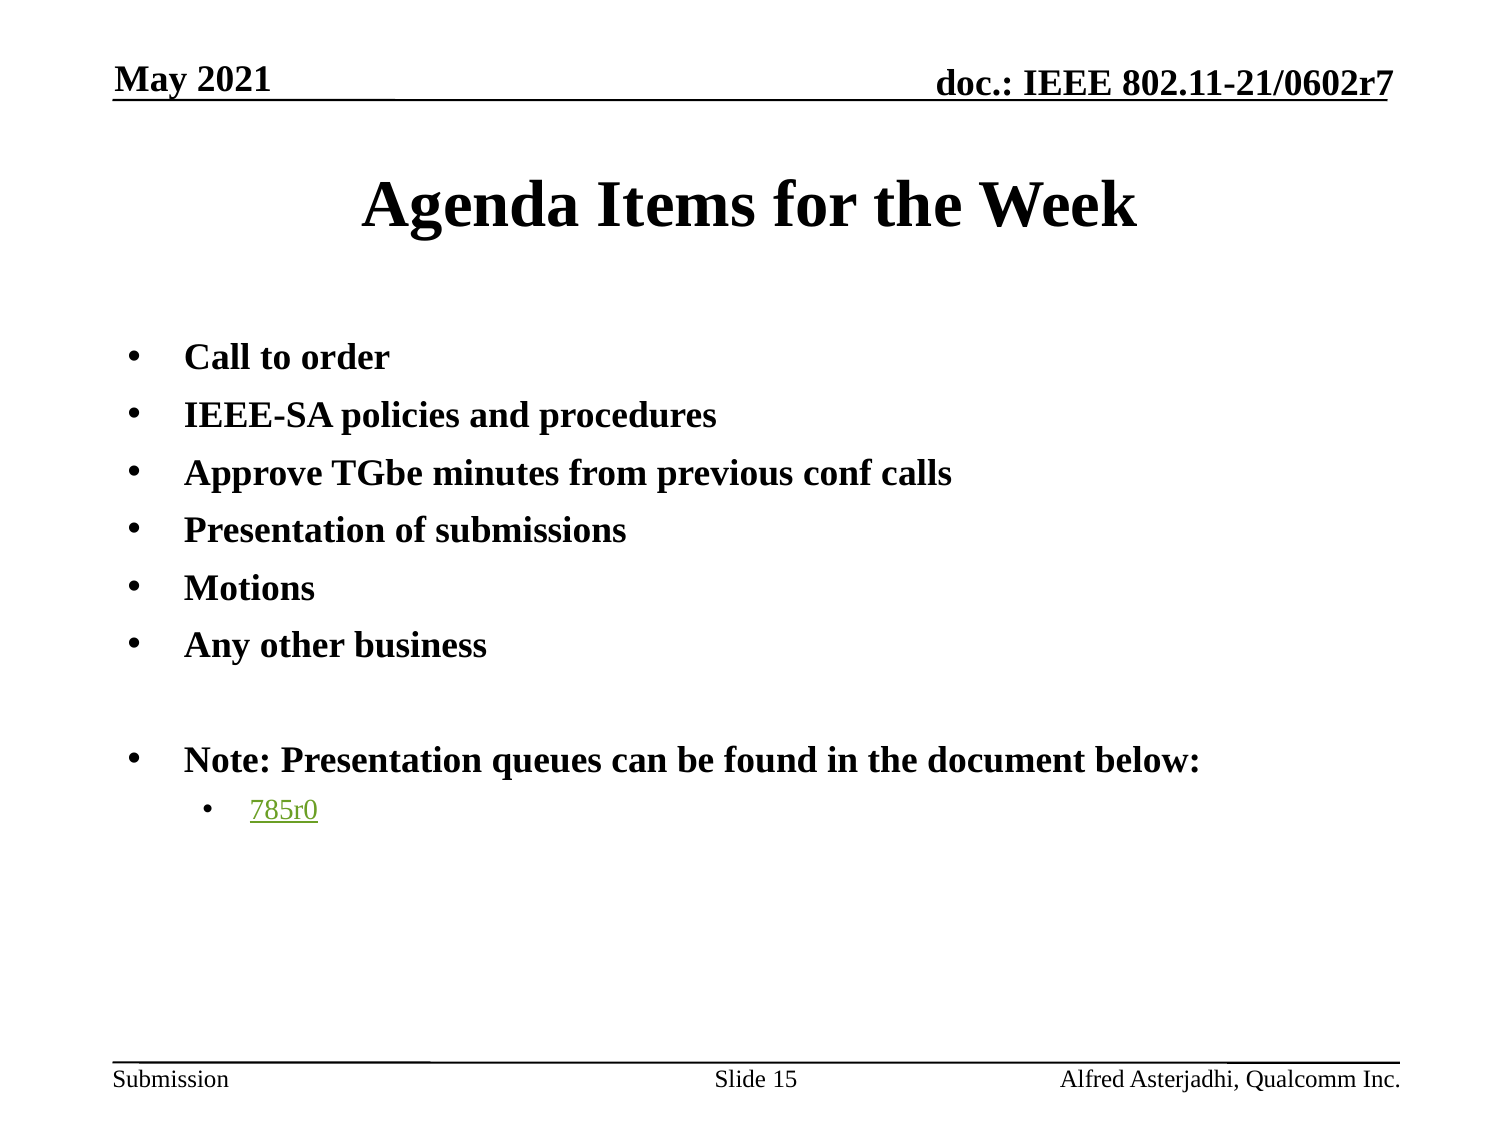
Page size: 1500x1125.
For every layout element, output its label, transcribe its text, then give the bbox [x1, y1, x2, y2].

footer Alfred Asterjadhi, Qualcomm Inc. [878, 1061, 1402, 1093]
slide_number Slide 15 [712, 1061, 800, 1123]
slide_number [114, 54, 493, 100]
title Agenda Items for the Week [112, 112, 1388, 288]
list Call to order IEEE-SA policies and procedures Approve TGbe minutes from previous conf calls Presentation of submissions Motions Any other business Note: Presentation queues can be found in the document below: 785r0 [112, 324, 1388, 1000]
